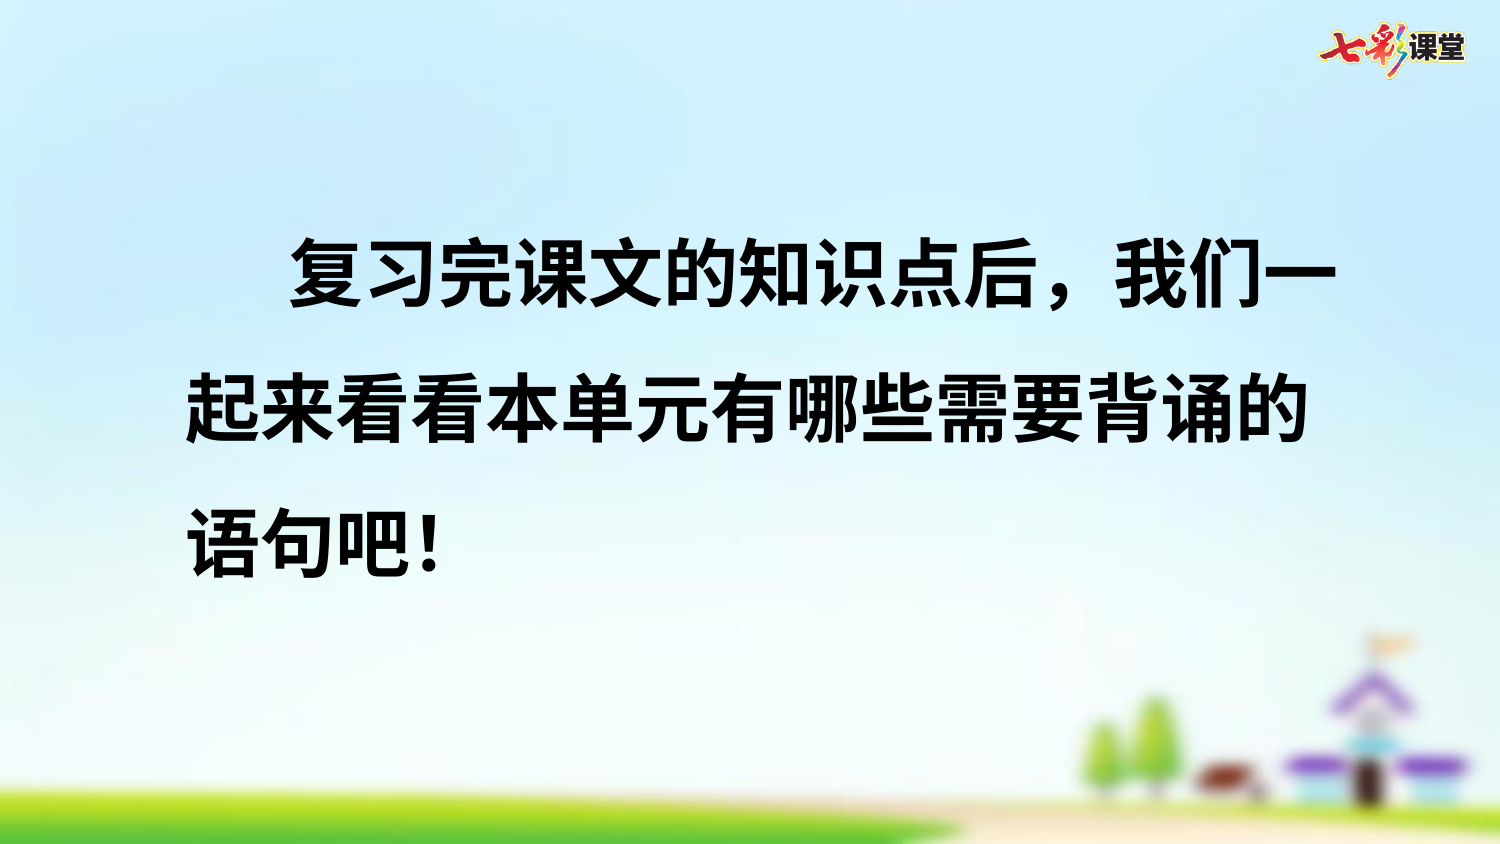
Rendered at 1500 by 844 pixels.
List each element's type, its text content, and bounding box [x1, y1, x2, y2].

text_box 复习完课文的知识点后，我们一起来看看本单元有哪些需要背诵的语句吧！ [171, 173, 1365, 594]
picture [0, 0, 1500, 844]
